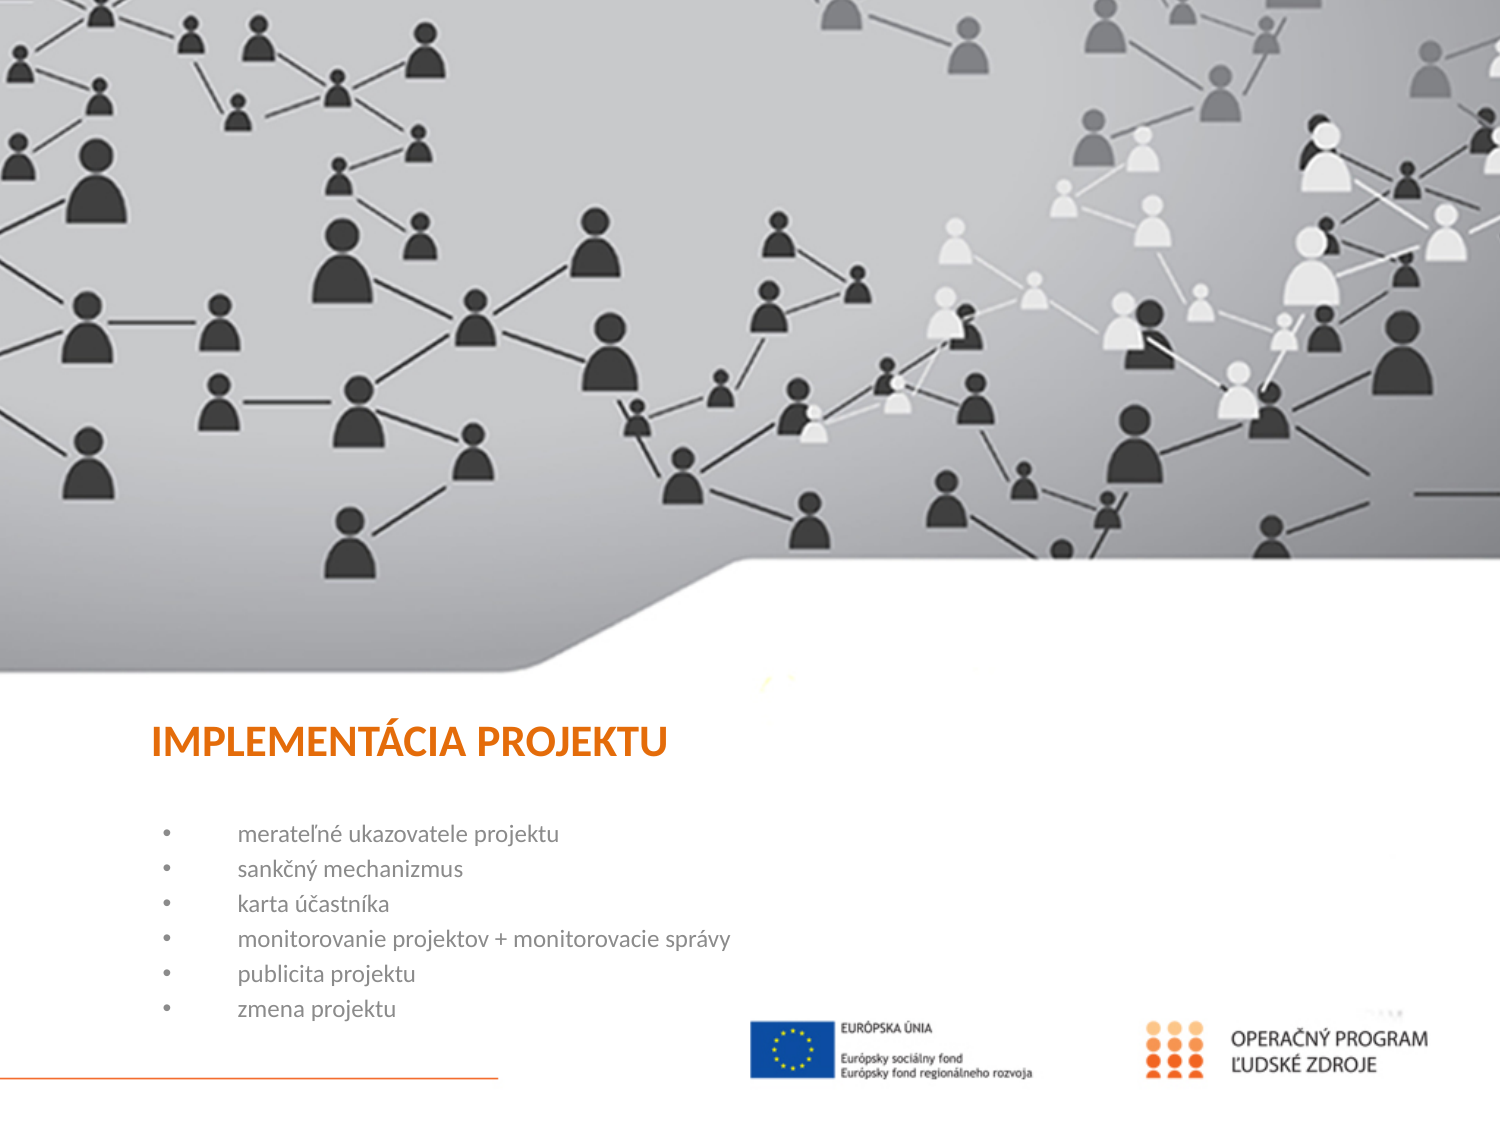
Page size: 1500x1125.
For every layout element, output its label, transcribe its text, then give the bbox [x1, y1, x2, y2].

subtitle merateľné ukazovatele projektu sankčný mechanizmus karta účastníka monitorovanie projektov + monitorovacie správy publicita projektu zmena projektu [147, 810, 847, 1000]
title IMPLEMENTÁCIA PROJEKTU [135, 703, 1353, 823]
picture [0, 0, 1500, 1125]
